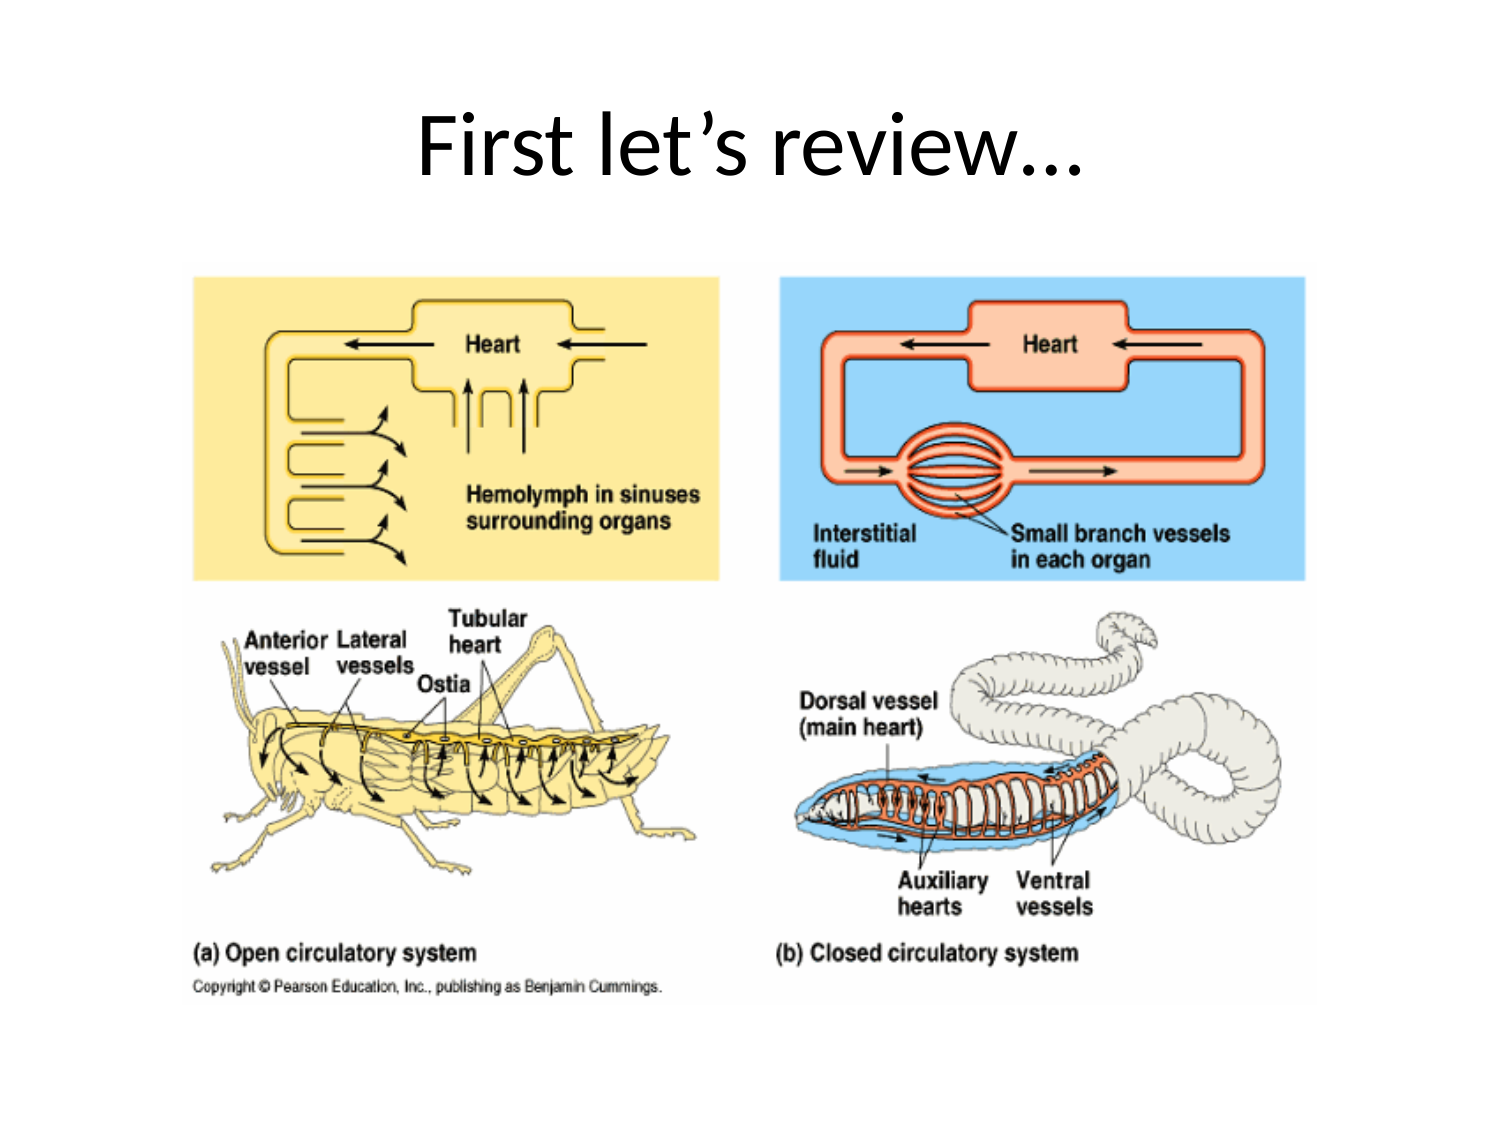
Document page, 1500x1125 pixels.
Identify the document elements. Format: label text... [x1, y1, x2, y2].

title First let’s review… [75, 45, 1425, 233]
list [74, 262, 1426, 1006]
